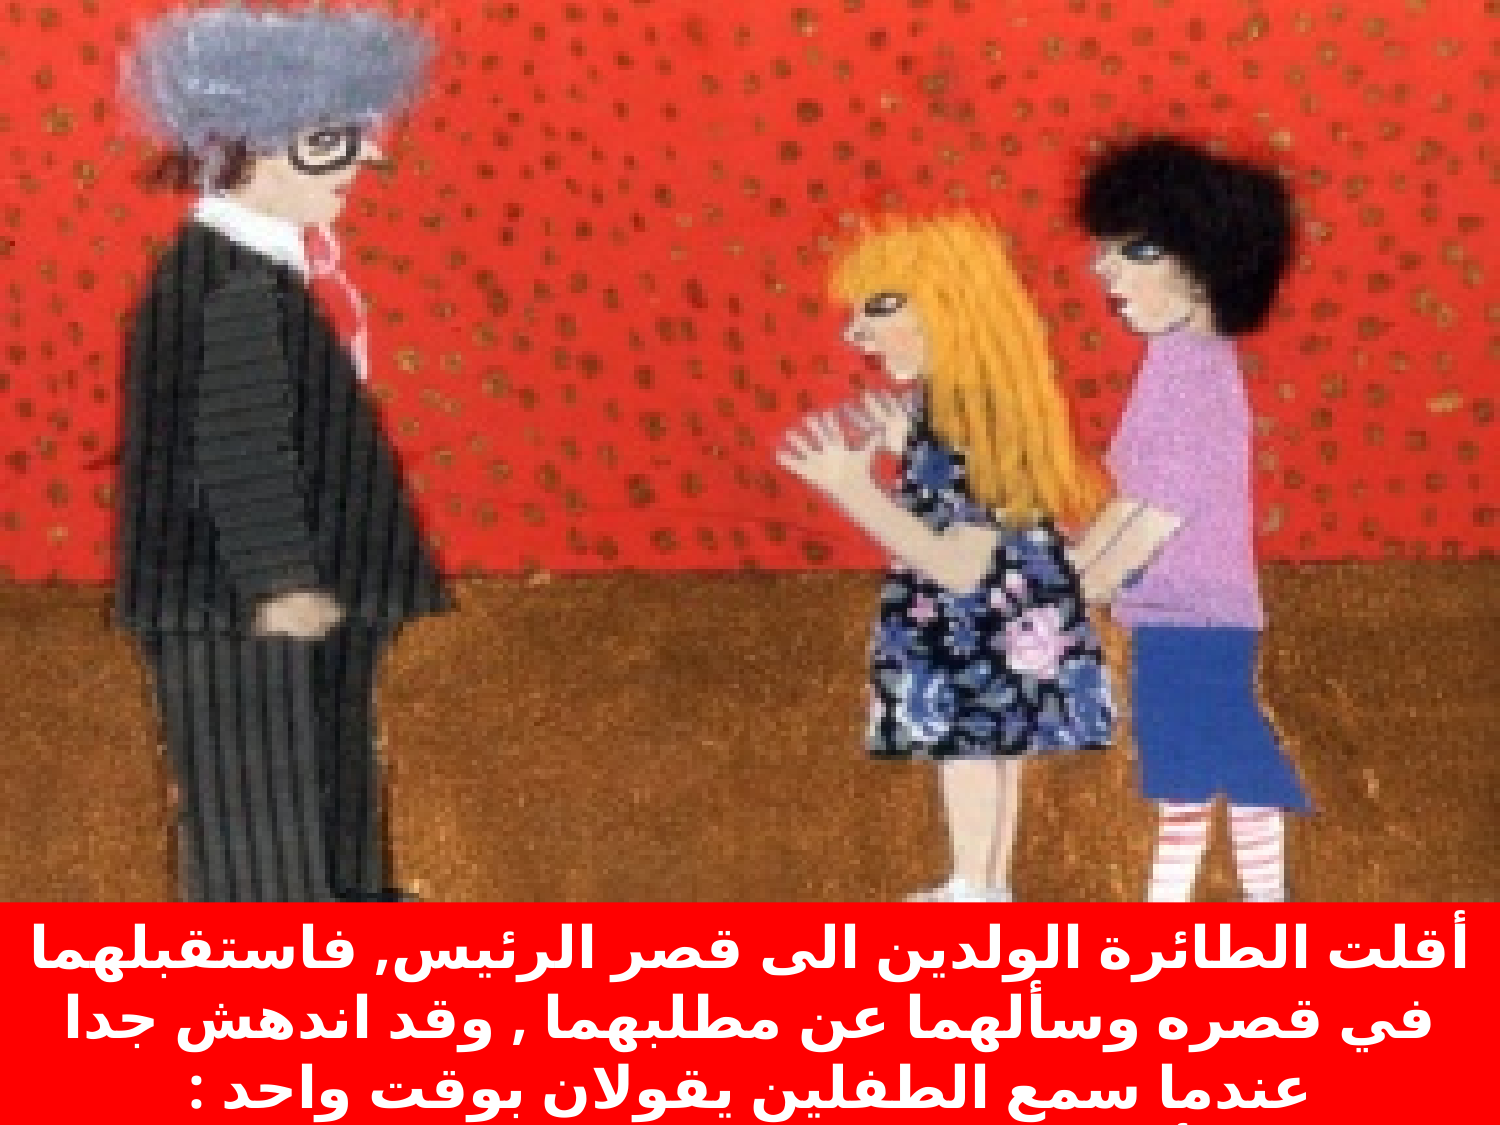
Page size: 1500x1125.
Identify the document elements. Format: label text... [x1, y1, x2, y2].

text_box أقلت الطائرة الولدين الى قصر الرئيس, فاستقبلهما في قصره وسألهما عن مطلبهما , وقد اندهش جدا عندما سمع الطفلين يقولان بوقت واحد : “ نحن الأطفال نريد العيش بسلام ! العيش بسلام فقط“.! [0, 909, 1500, 1125]
picture [0, 0, 1500, 903]
